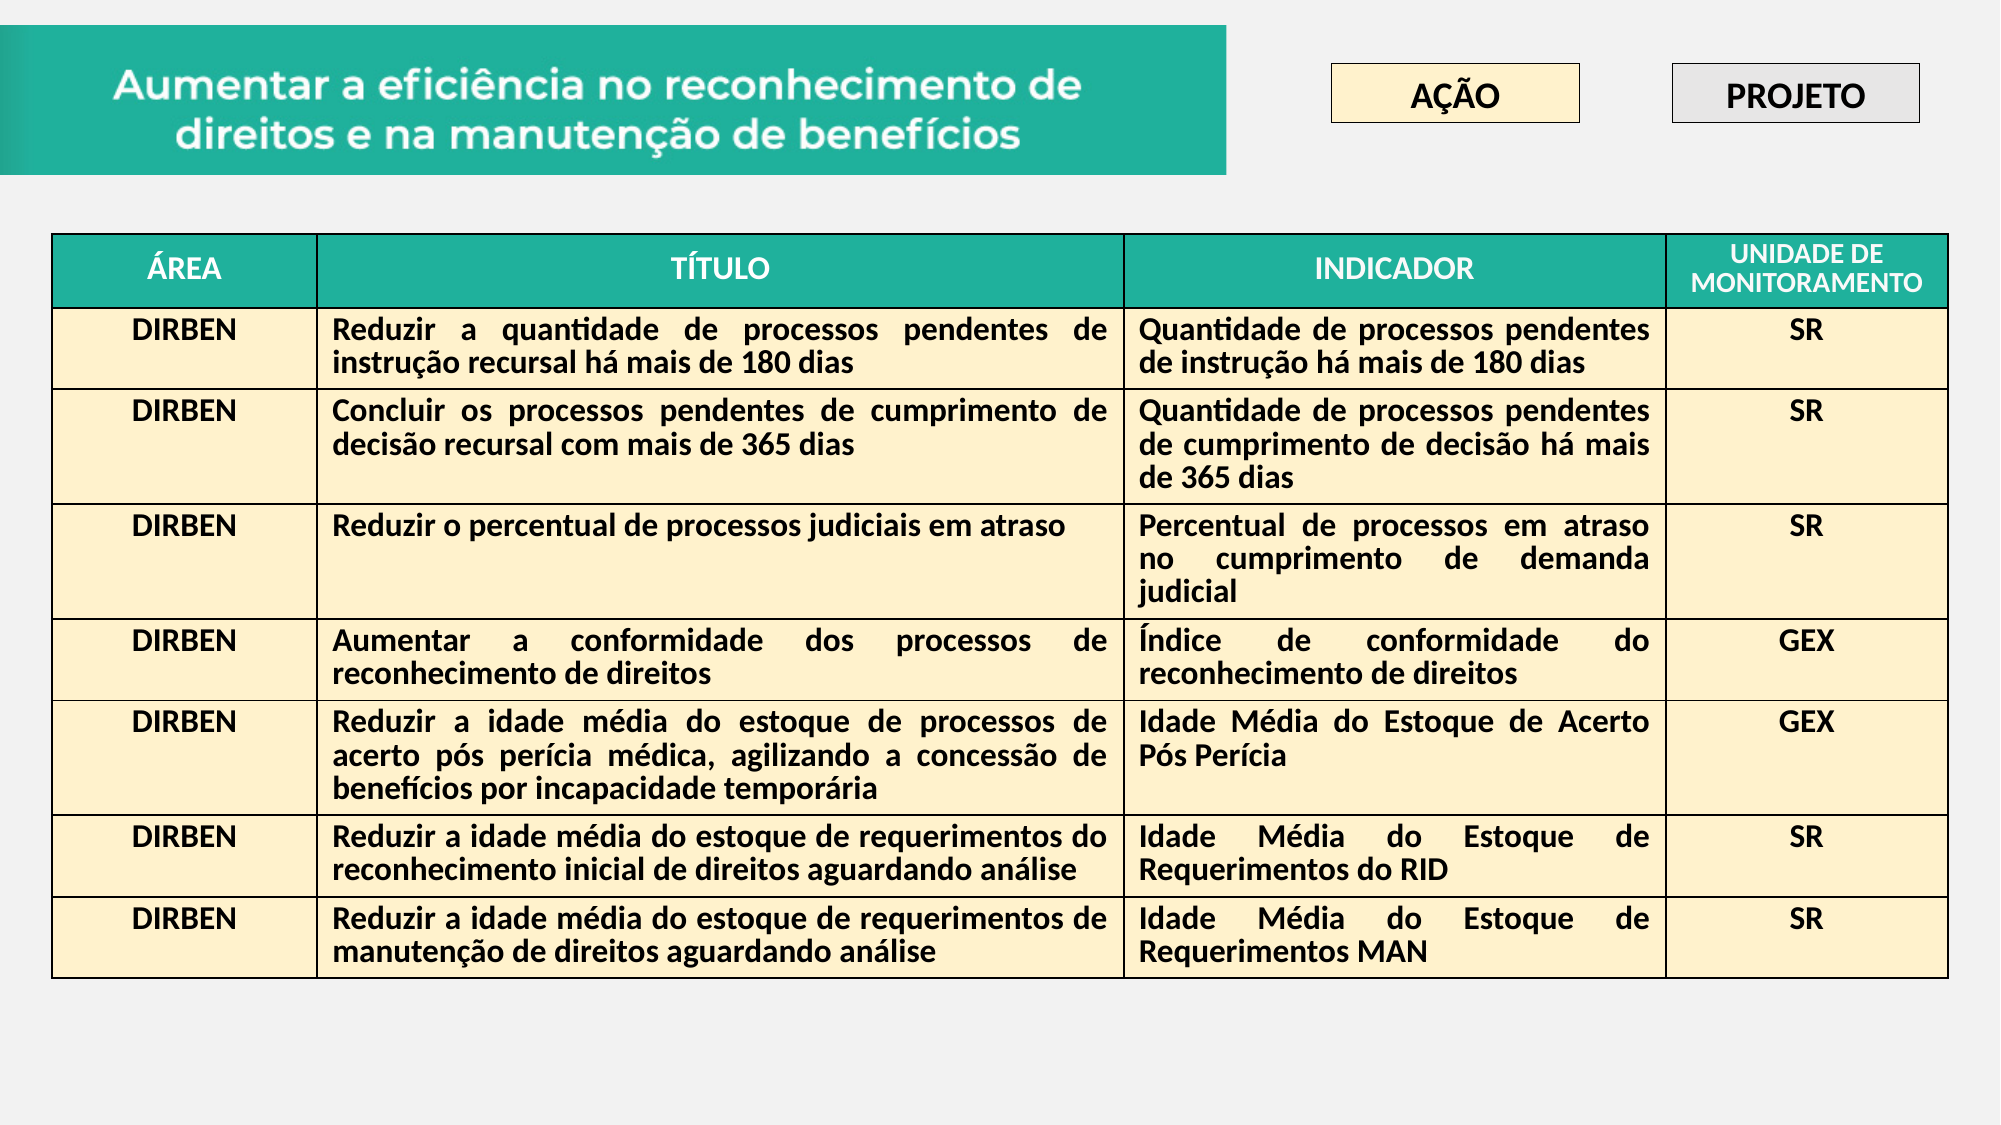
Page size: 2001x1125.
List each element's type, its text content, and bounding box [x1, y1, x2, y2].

table_cell Quantidade de processos pendentes de instrução há mais de 180 dias [1125, 309, 1665, 388]
text_box AÇÃO [1331, 63, 1580, 123]
table_cell Índice de conformidade do reconhecimento de direitos [1125, 620, 1665, 700]
table_cell Reduzir o percentual de processos judiciais em atraso [318, 505, 1123, 618]
table_header INDICADOR [1125, 235, 1665, 307]
table_cell Idade Média do Estoque de Requerimentos do RID [1125, 816, 1665, 896]
text_box PROJETO [1672, 63, 1920, 123]
table_cell Reduzir a quantidade de processos pendentes de instrução recursal há mais de 180 dias [318, 309, 1123, 388]
table_cell DIRBEN [53, 816, 316, 896]
table_cell Quantidade de processos pendentes de cumprimento de decisão há mais de 365 dias [1125, 390, 1665, 503]
table_cell Reduzir a idade média do estoque de requerimentos de manutenção de direitos aguardando análise [318, 898, 1123, 977]
table_header UNIDADE DE MONITORAMENTO [1667, 235, 1947, 307]
table_cell DIRBEN [53, 898, 316, 977]
table_cell GEX [1667, 620, 1947, 700]
picture [0, 25, 1227, 175]
table_cell DIRBEN [53, 701, 316, 814]
table_cell Reduzir a idade média do estoque de requerimentos do reconhecimento inicial de direitos aguardando análise [318, 816, 1123, 896]
table_cell Reduzir a idade média do estoque de processos de acerto pós perícia médica, agilizando a concessão de benefícios por incapacidade temporária [318, 701, 1123, 814]
table_cell SR [1667, 309, 1947, 388]
table_cell DIRBEN [53, 309, 316, 388]
table_cell SR [1667, 898, 1947, 977]
table_cell DIRBEN [53, 505, 316, 618]
table_cell Aumentar a conformidade dos processos de reconhecimento de direitos [318, 620, 1123, 700]
table_cell GEX [1667, 701, 1947, 814]
table_cell Concluir os processos pendentes de cumprimento de decisão recursal com mais de 365 dias [318, 390, 1123, 503]
table_cell DIRBEN [53, 620, 316, 700]
table_cell Percentual de processos em atraso no cumprimento de demanda judicial [1125, 505, 1665, 618]
table_cell Idade Média do Estoque de Acerto Pós Perícia [1125, 701, 1665, 814]
table_cell SR [1667, 816, 1947, 896]
table_header ÁREA [53, 235, 316, 307]
table_header TÍTULO [318, 235, 1123, 307]
table_cell Idade Média do Estoque de Requerimentos MAN [1125, 898, 1665, 977]
table_cell SR [1667, 390, 1947, 503]
table_cell SR [1667, 505, 1947, 618]
table_cell DIRBEN [53, 390, 316, 503]
